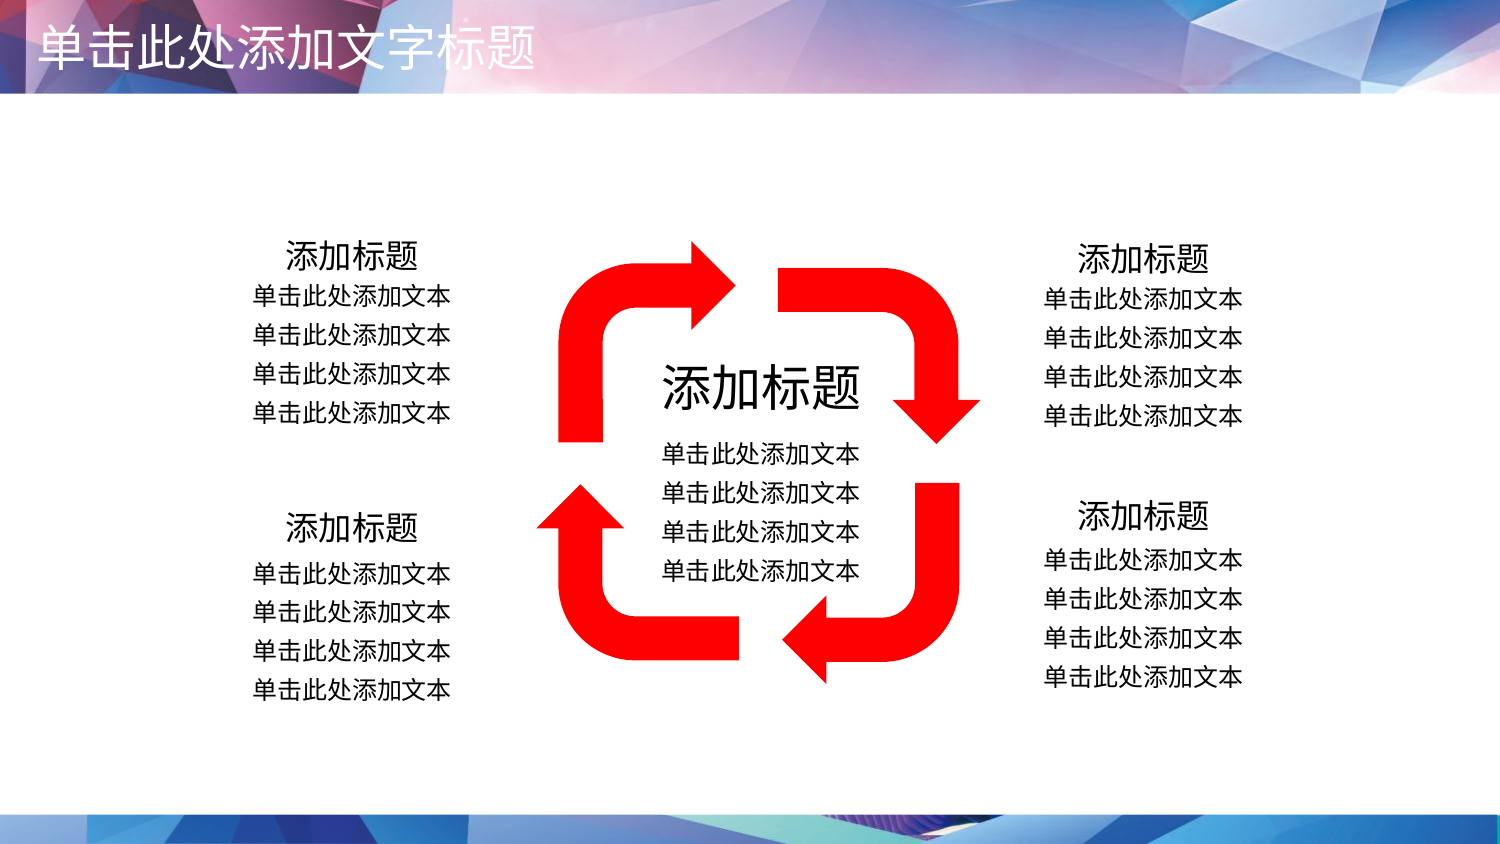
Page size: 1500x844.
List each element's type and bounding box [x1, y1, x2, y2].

text_box [779, 480, 962, 687]
text_box [995, 229, 1292, 441]
text_box [204, 499, 501, 715]
text_box [534, 482, 741, 663]
picture [0, 0, 1500, 93]
picture [0, 815, 1500, 844]
text_box [204, 228, 501, 437]
text_box [613, 348, 909, 596]
text_box [556, 239, 738, 445]
text_box [995, 487, 1292, 702]
text_box [775, 265, 983, 447]
